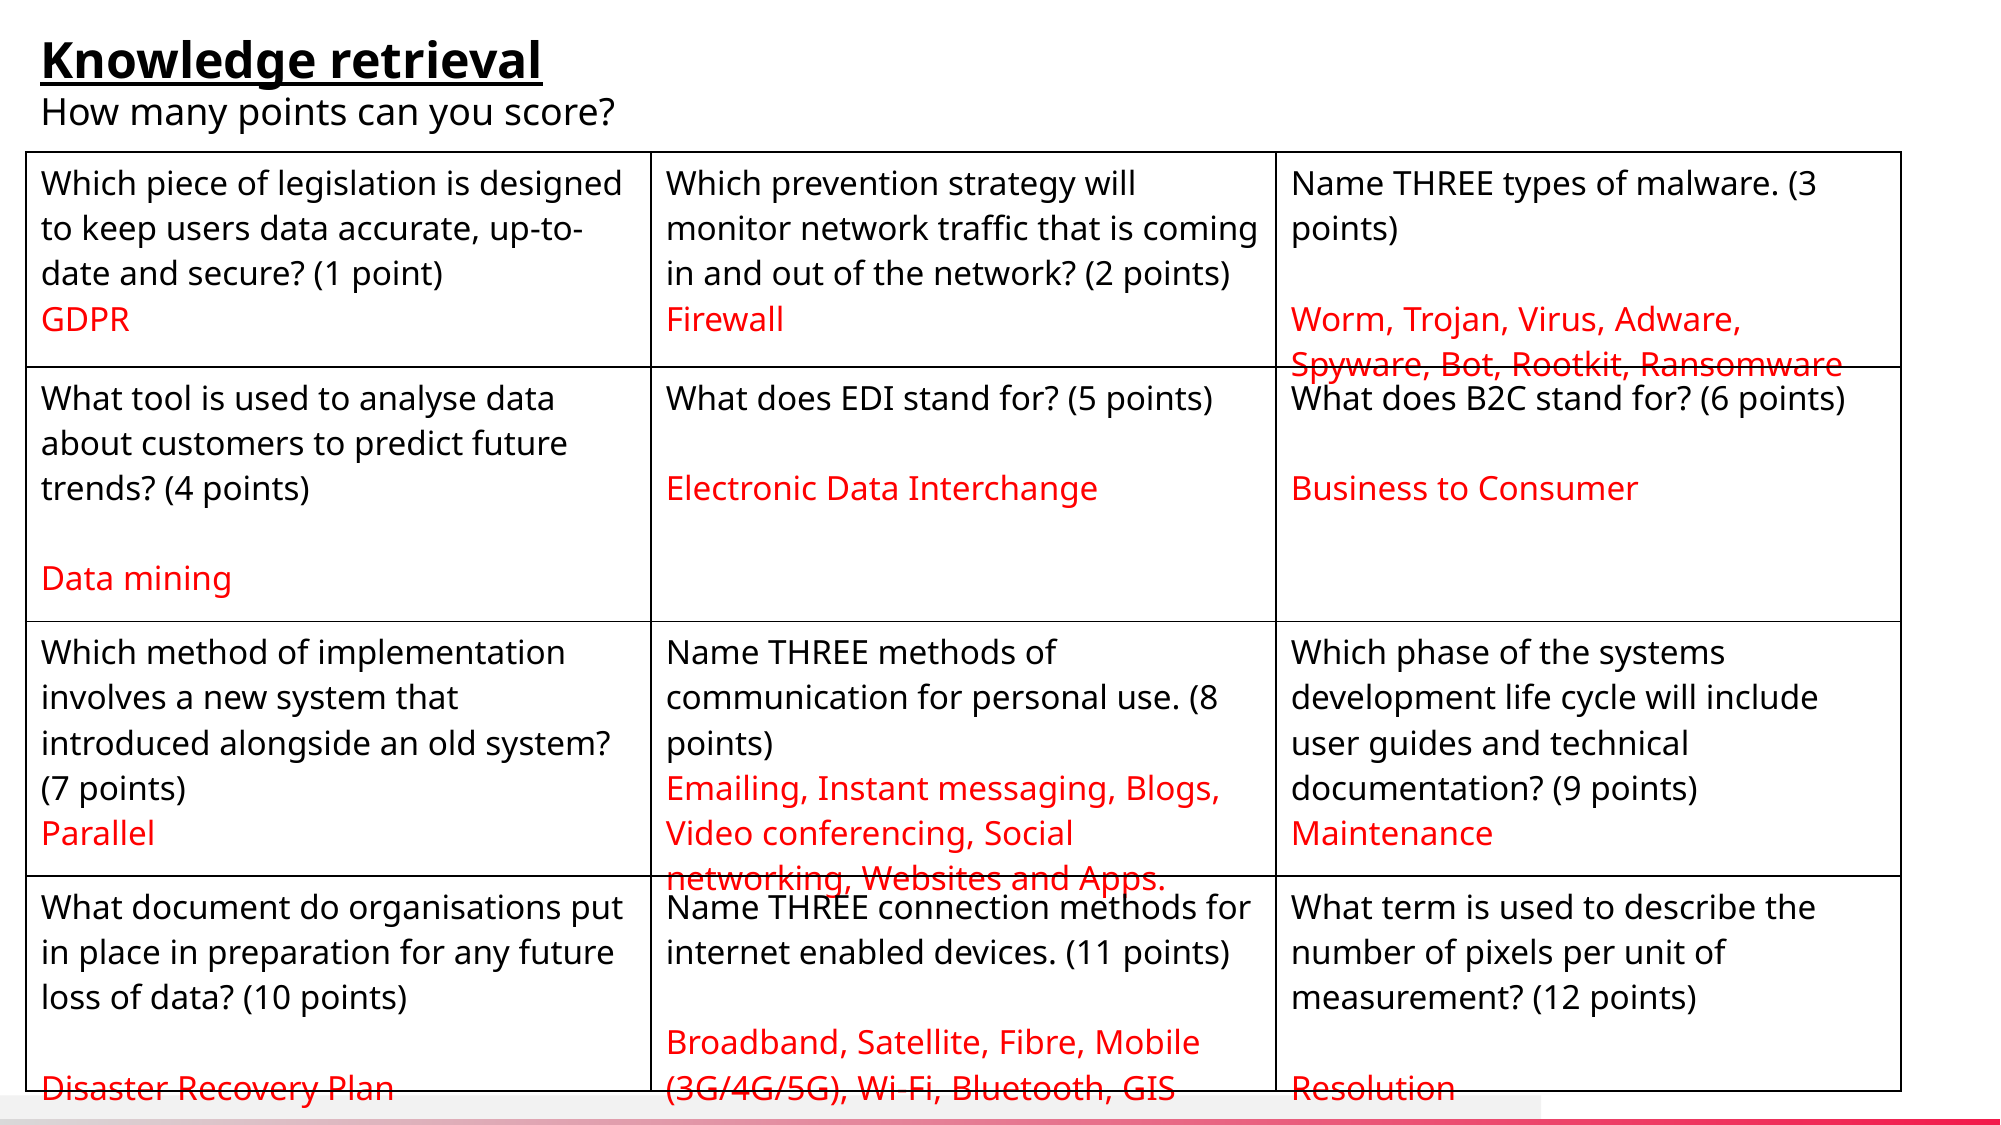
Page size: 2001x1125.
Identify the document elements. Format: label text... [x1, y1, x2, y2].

table_header Which piece of legislation is designed to keep users data accurate, up-to-date and secure? (1 point) GDPR [27, 153, 650, 366]
table_header Which prevention strategy will monitor network traffic that is coming in and out of the network? (2 points) Firewall [652, 153, 1275, 366]
table_cell What term is used to describe the number of pixels per unit of measurement? (12 points) Resolution [1277, 877, 1900, 1090]
table_cell Name THREE methods of communication for personal use. (8 points) Emailing, Instant messaging, Blogs, Video conferencing, Social networking, Websites and Apps. [652, 622, 1275, 875]
table_cell What does B2C stand for? (6 points) Business to Consumer [1277, 368, 1900, 621]
table_cell Name THREE connection methods for internet enabled devices. (11 points) Broadband, Satellite, Fibre, Mobile (3G/4G/5G), Wi-Fi, Bluetooth, GIS [652, 877, 1275, 1090]
table_cell What document do organisations put in place in preparation for any future loss of data? (10 points) Disaster Recovery Plan [27, 877, 650, 1090]
table_cell Which method of implementation involves a new system that introduced alongside an old system? (7 points) Parallel [27, 622, 650, 875]
table_cell What does EDI stand for? (5 points) Electronic Data Interchange [652, 368, 1275, 621]
text_box Knowledge retrieval How many points can you score? [25, 21, 1095, 141]
table_cell What tool is used to analyse data about customers to predict future trends? (4 points) Data mining [27, 368, 650, 621]
table_cell Which phase of the systems development life cycle will include user guides and technical documentation? (9 points) Maintenance [1277, 622, 1900, 875]
table_header Name THREE types of malware. (3 points) Worm, Trojan, Virus, Adware, Spyware, Bot, Rootkit, Ransomware [1277, 153, 1900, 366]
